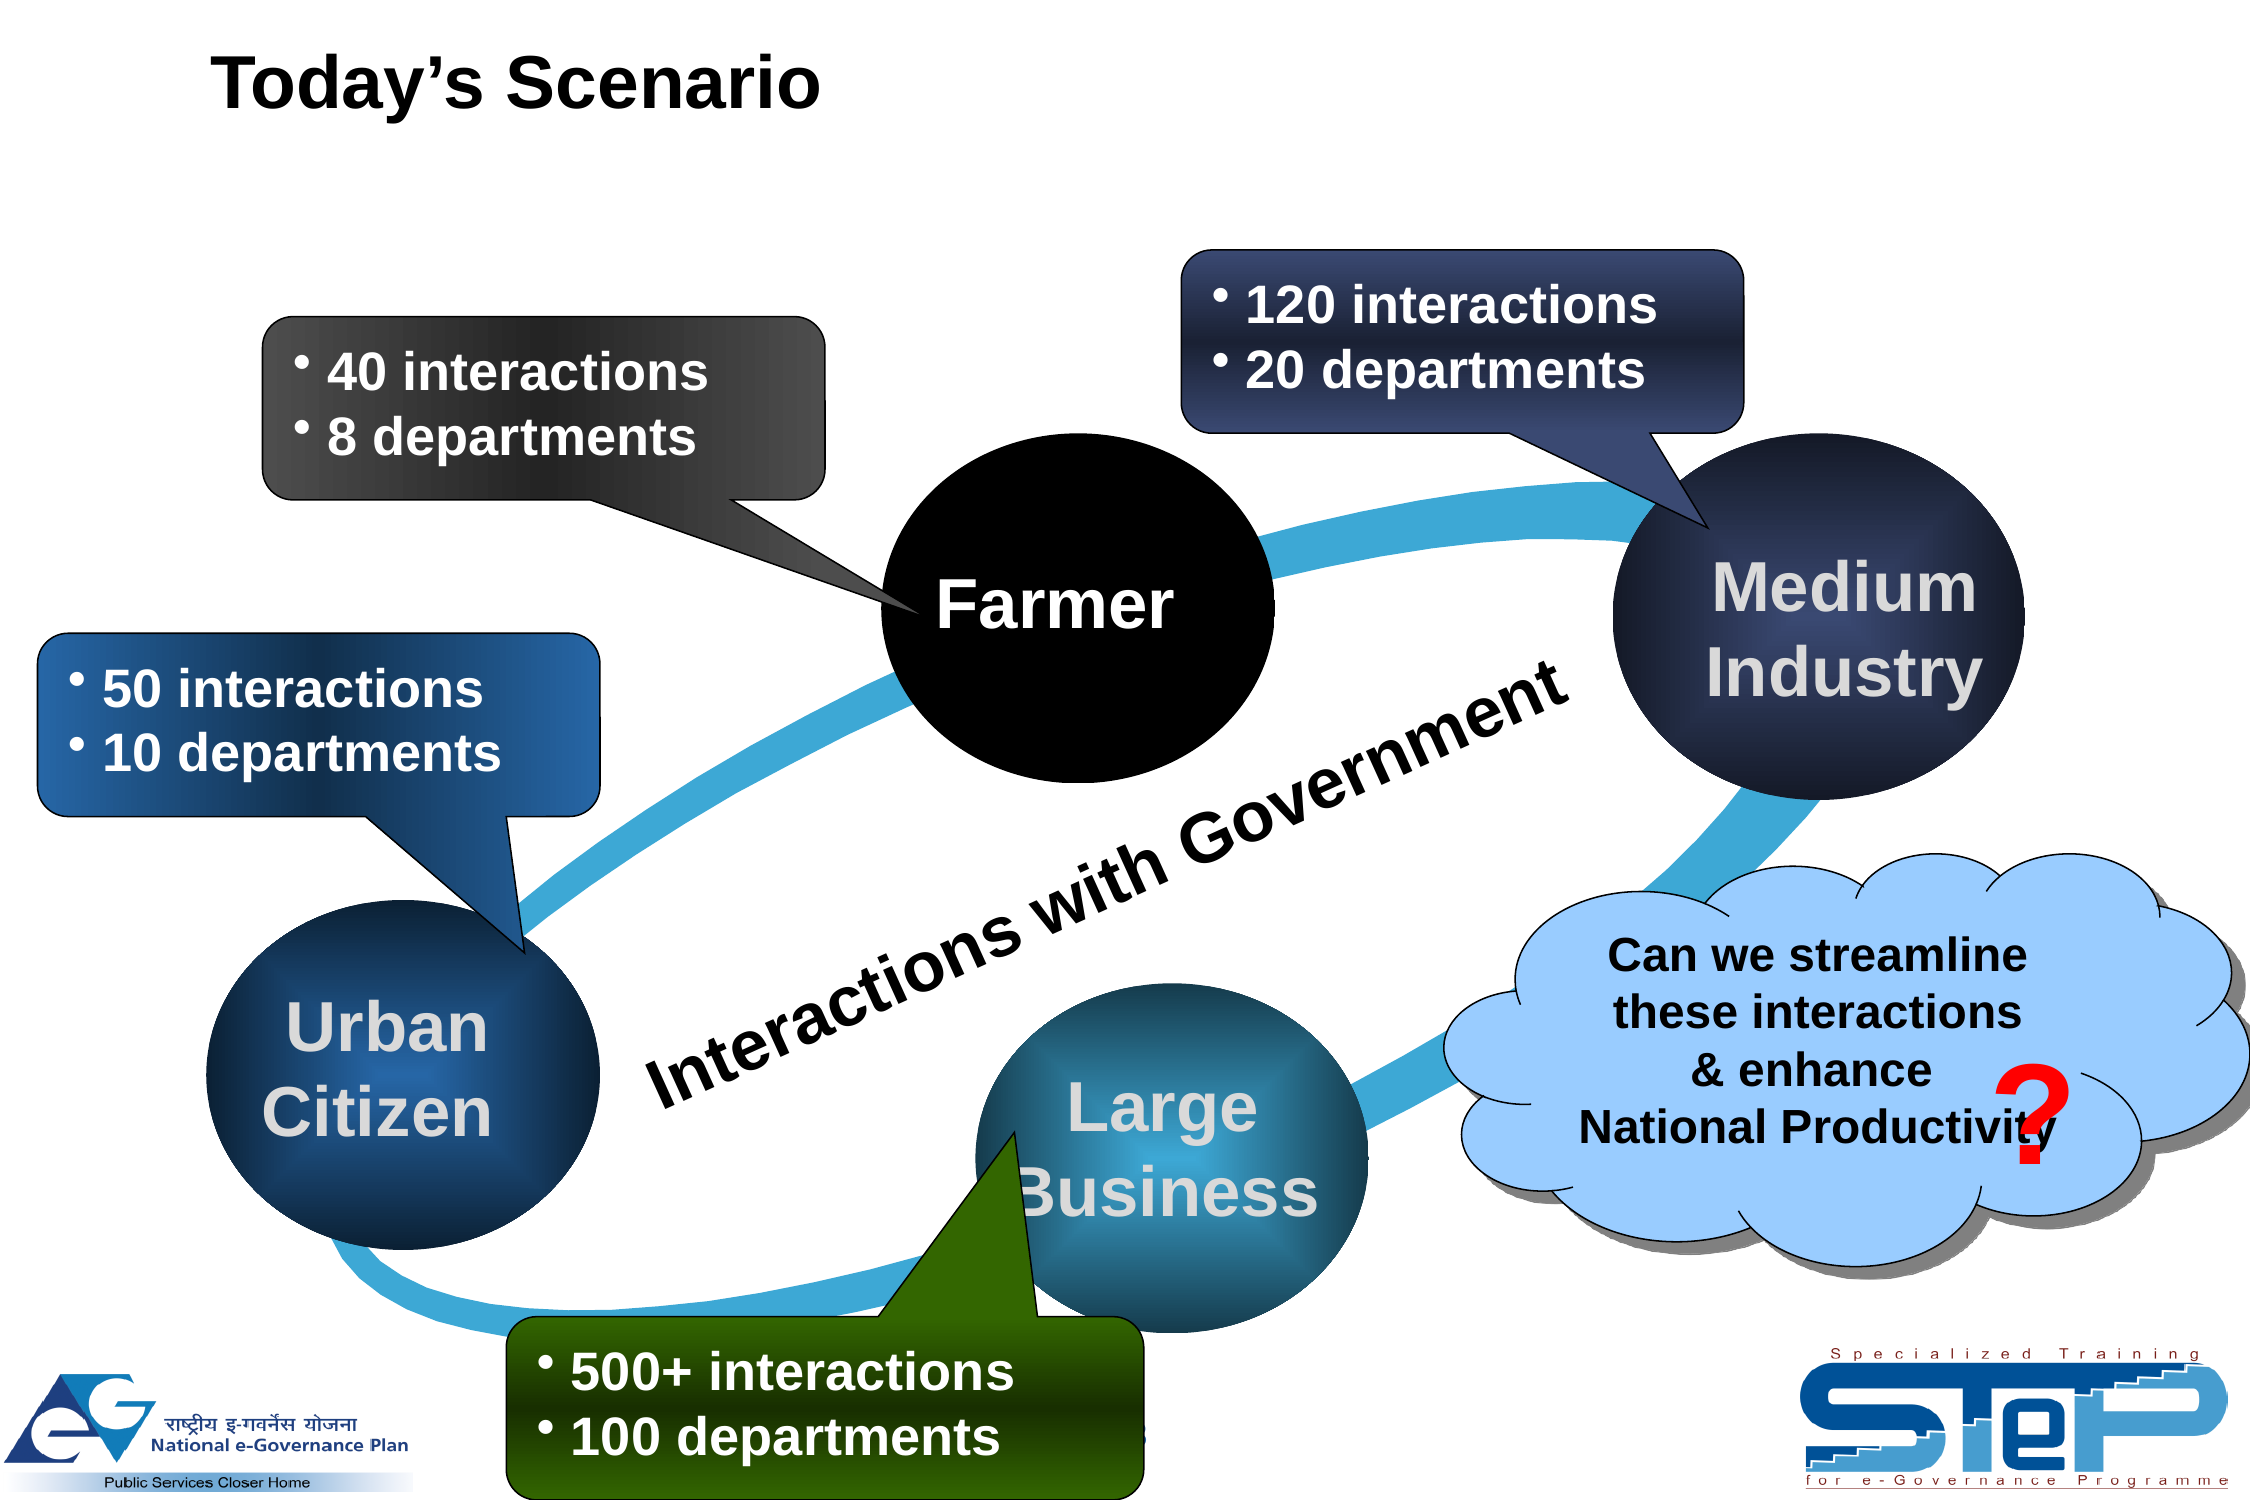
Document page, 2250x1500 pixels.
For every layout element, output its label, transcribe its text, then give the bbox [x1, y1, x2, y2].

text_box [205, 433, 2026, 1334]
picture [3, 1374, 413, 1492]
text_box 40 interactions 8 departments [262, 316, 826, 430]
text_box 50 interactions 10 departments [37, 633, 201, 817]
picture [1800, 1348, 2228, 1489]
text_box 120 interactions 20 departments [1181, 249, 1744, 430]
title Today’s Scenario [210, 33, 1767, 200]
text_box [1443, 853, 2250, 1267]
text_box 500+ interactions 100 departments [506, 1345, 1144, 1500]
